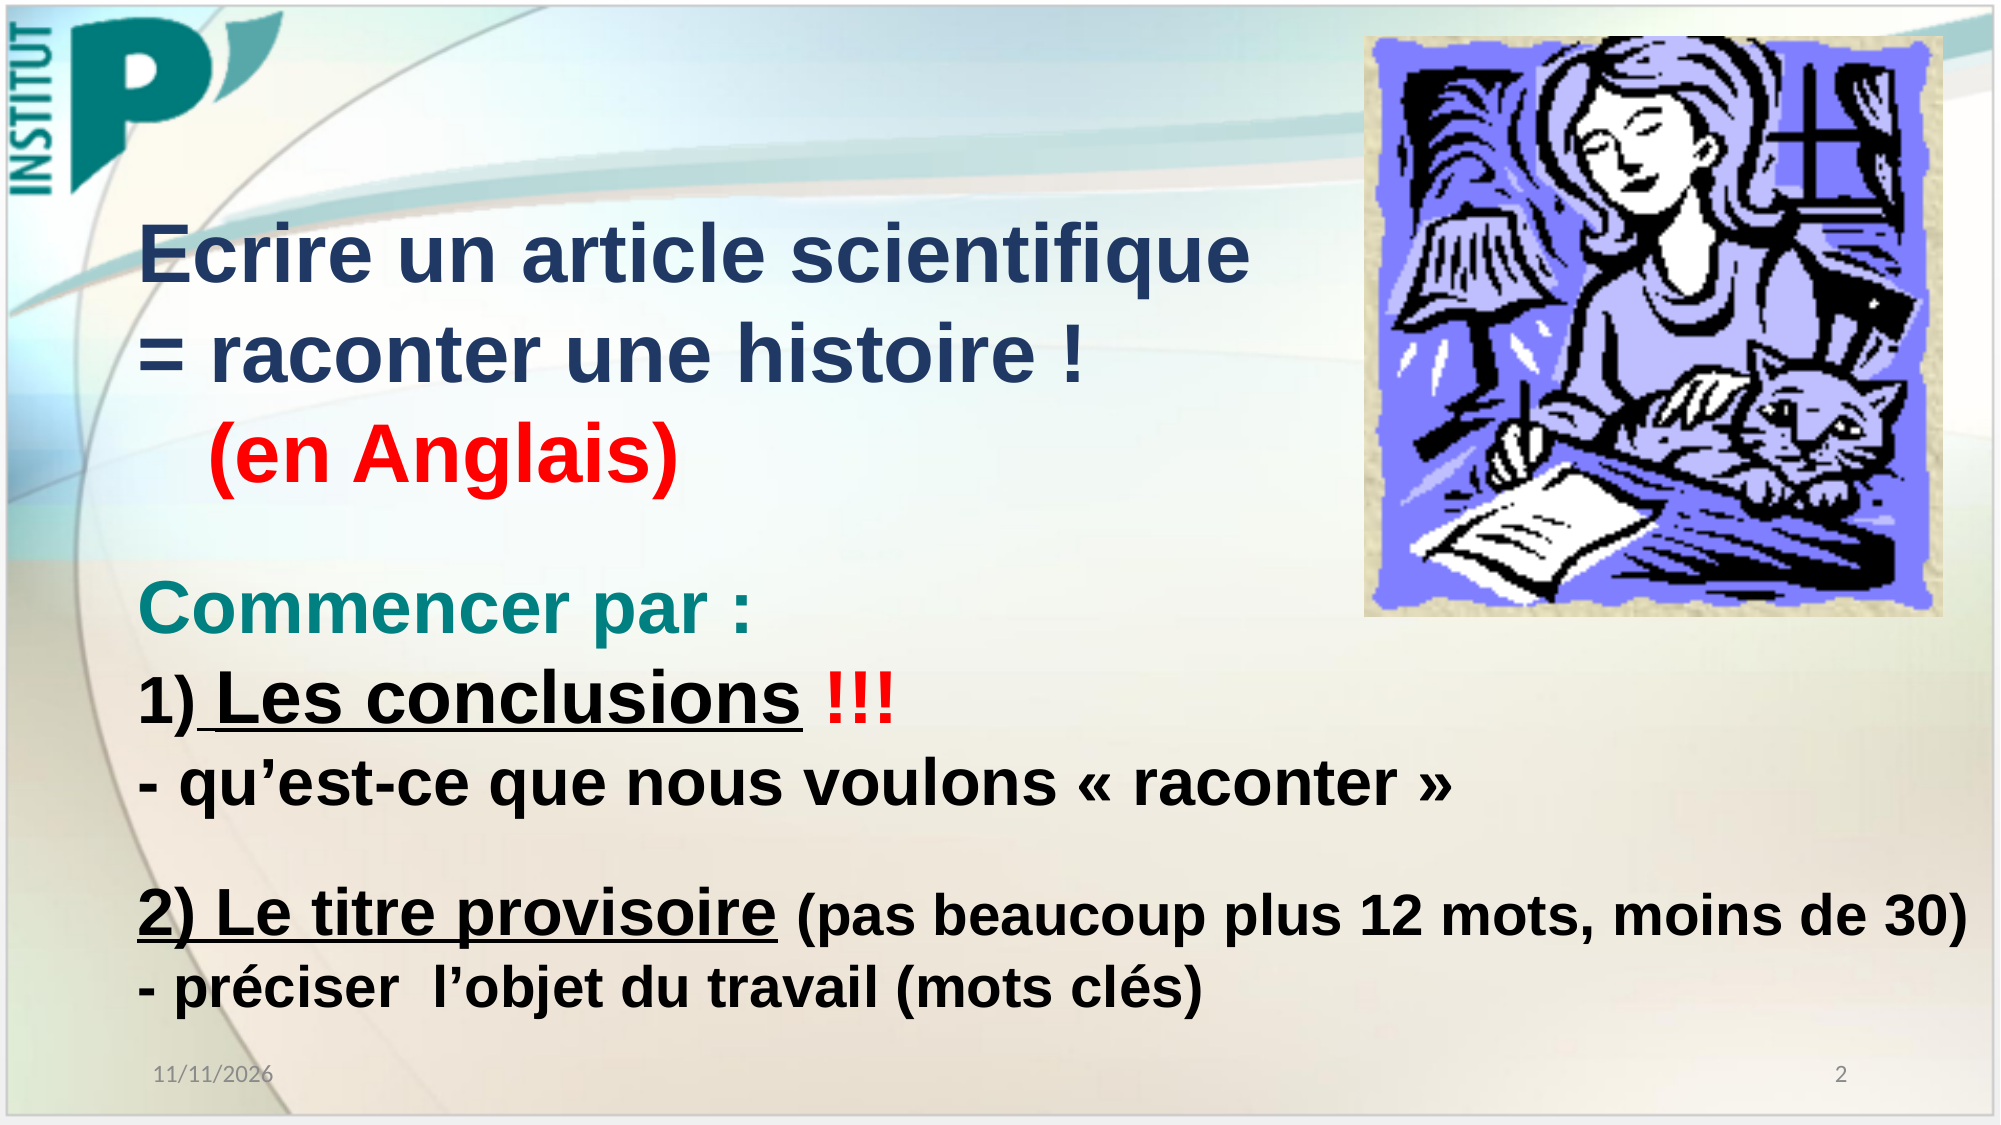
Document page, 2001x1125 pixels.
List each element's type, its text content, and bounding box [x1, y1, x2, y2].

picture [0, 0, 2001, 1125]
text_box Ecrire un article scientifique = raconter une histoire ! (en Anglais) Commencer par : 1) Les conclusions !!! - qu’est-ce que nous voulons « raconter » 2) Le titre provisoire (pas beaucoup plus 12 mots, moins de 30) - préciser l’objet du travail (mots clés) [122, 191, 2000, 1107]
